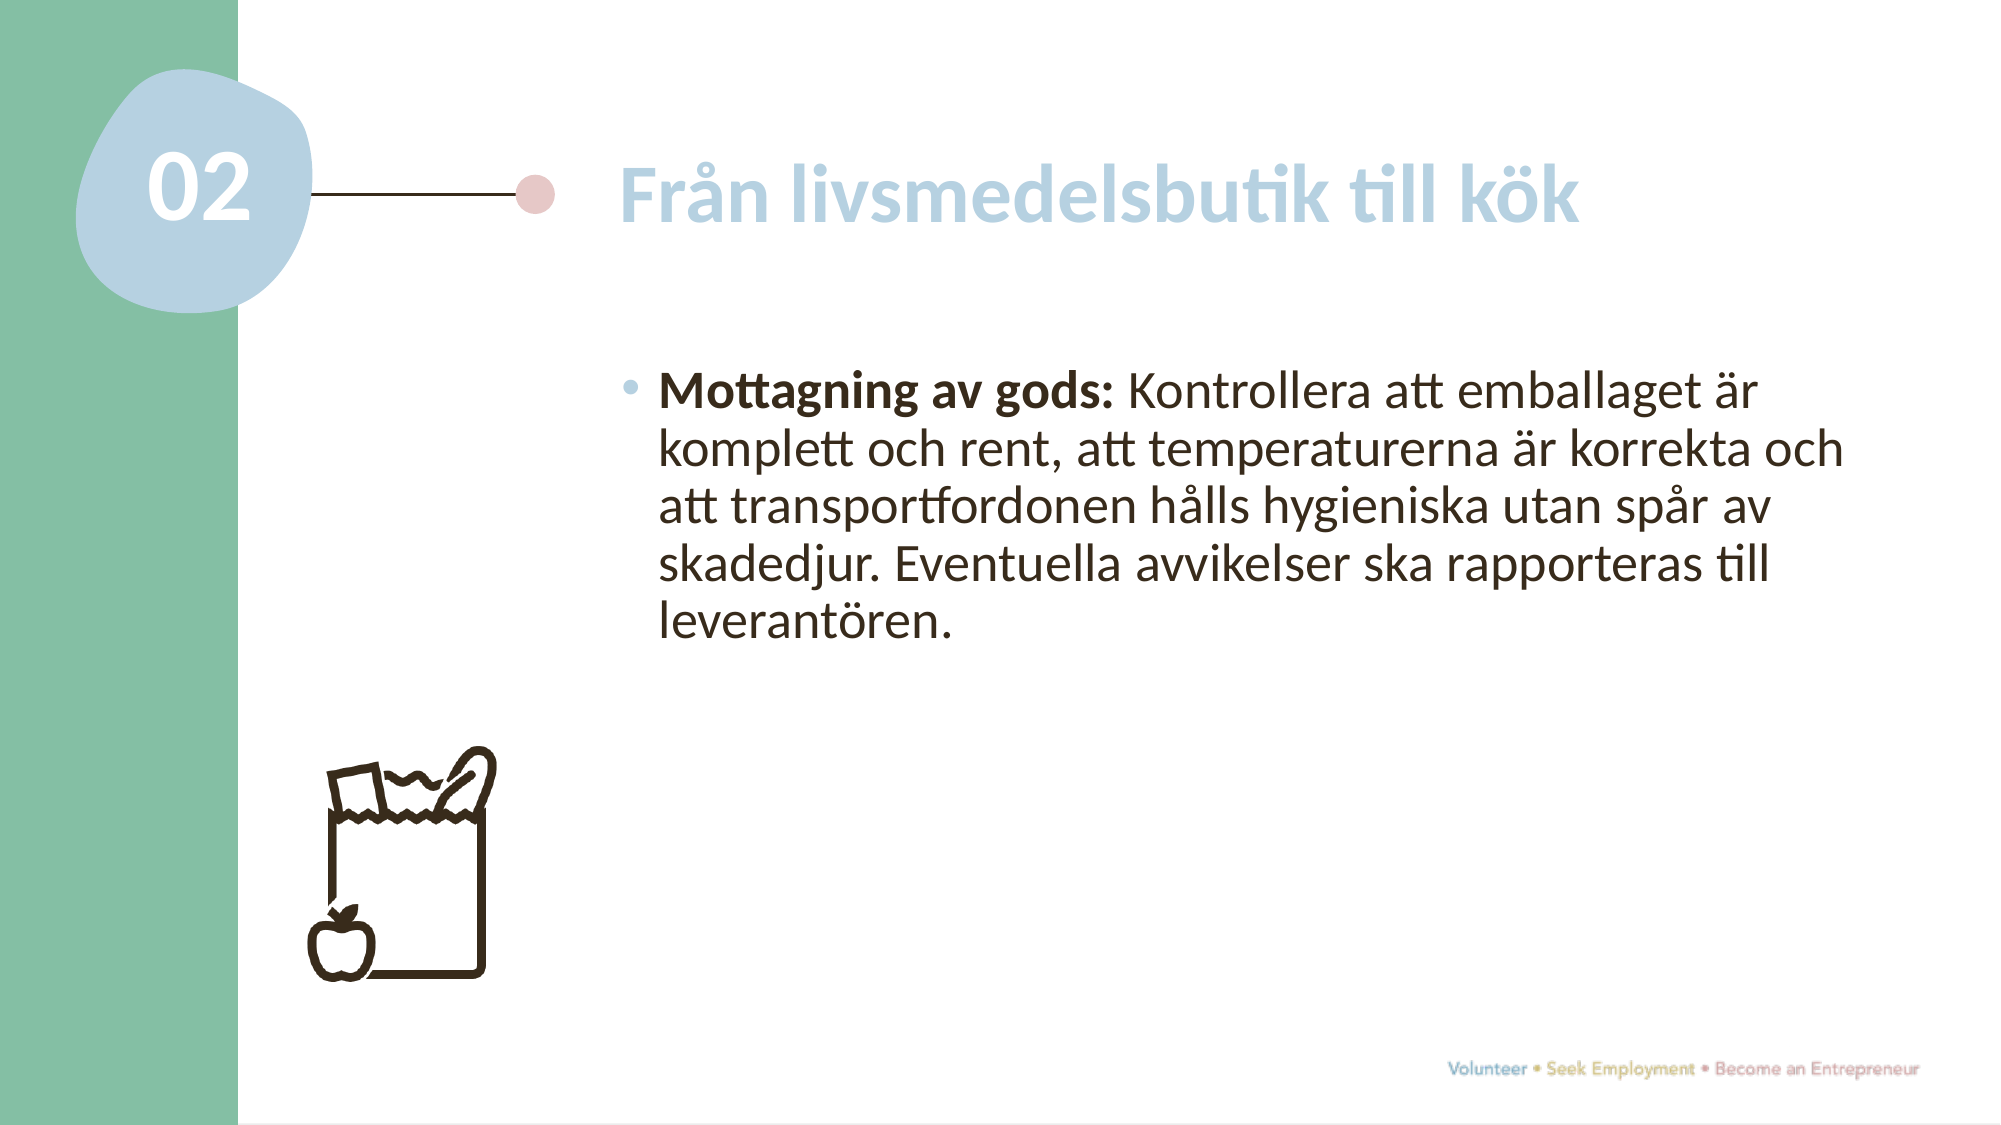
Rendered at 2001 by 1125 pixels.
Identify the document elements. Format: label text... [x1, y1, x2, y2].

picture [1418, 1046, 1971, 1103]
text_box Från livsmedelsbutik till kök [604, 147, 1865, 255]
text_box [514, 173, 556, 216]
text_box [0, 0, 239, 1125]
text_box [87, 264, 287, 314]
text_box [107, 69, 302, 123]
text_box Mottagning av gods: Kontrollera att emballaget är komplett och rent, att temperaturerna är korrekta och att transportfordonen hålls hygieniska utan spår av skadedjur. Eventuella avvikelser ska rapporteras till leverantören. [606, 354, 1908, 868]
picture [263, 720, 550, 1007]
text_box 02 [73, 123, 328, 264]
